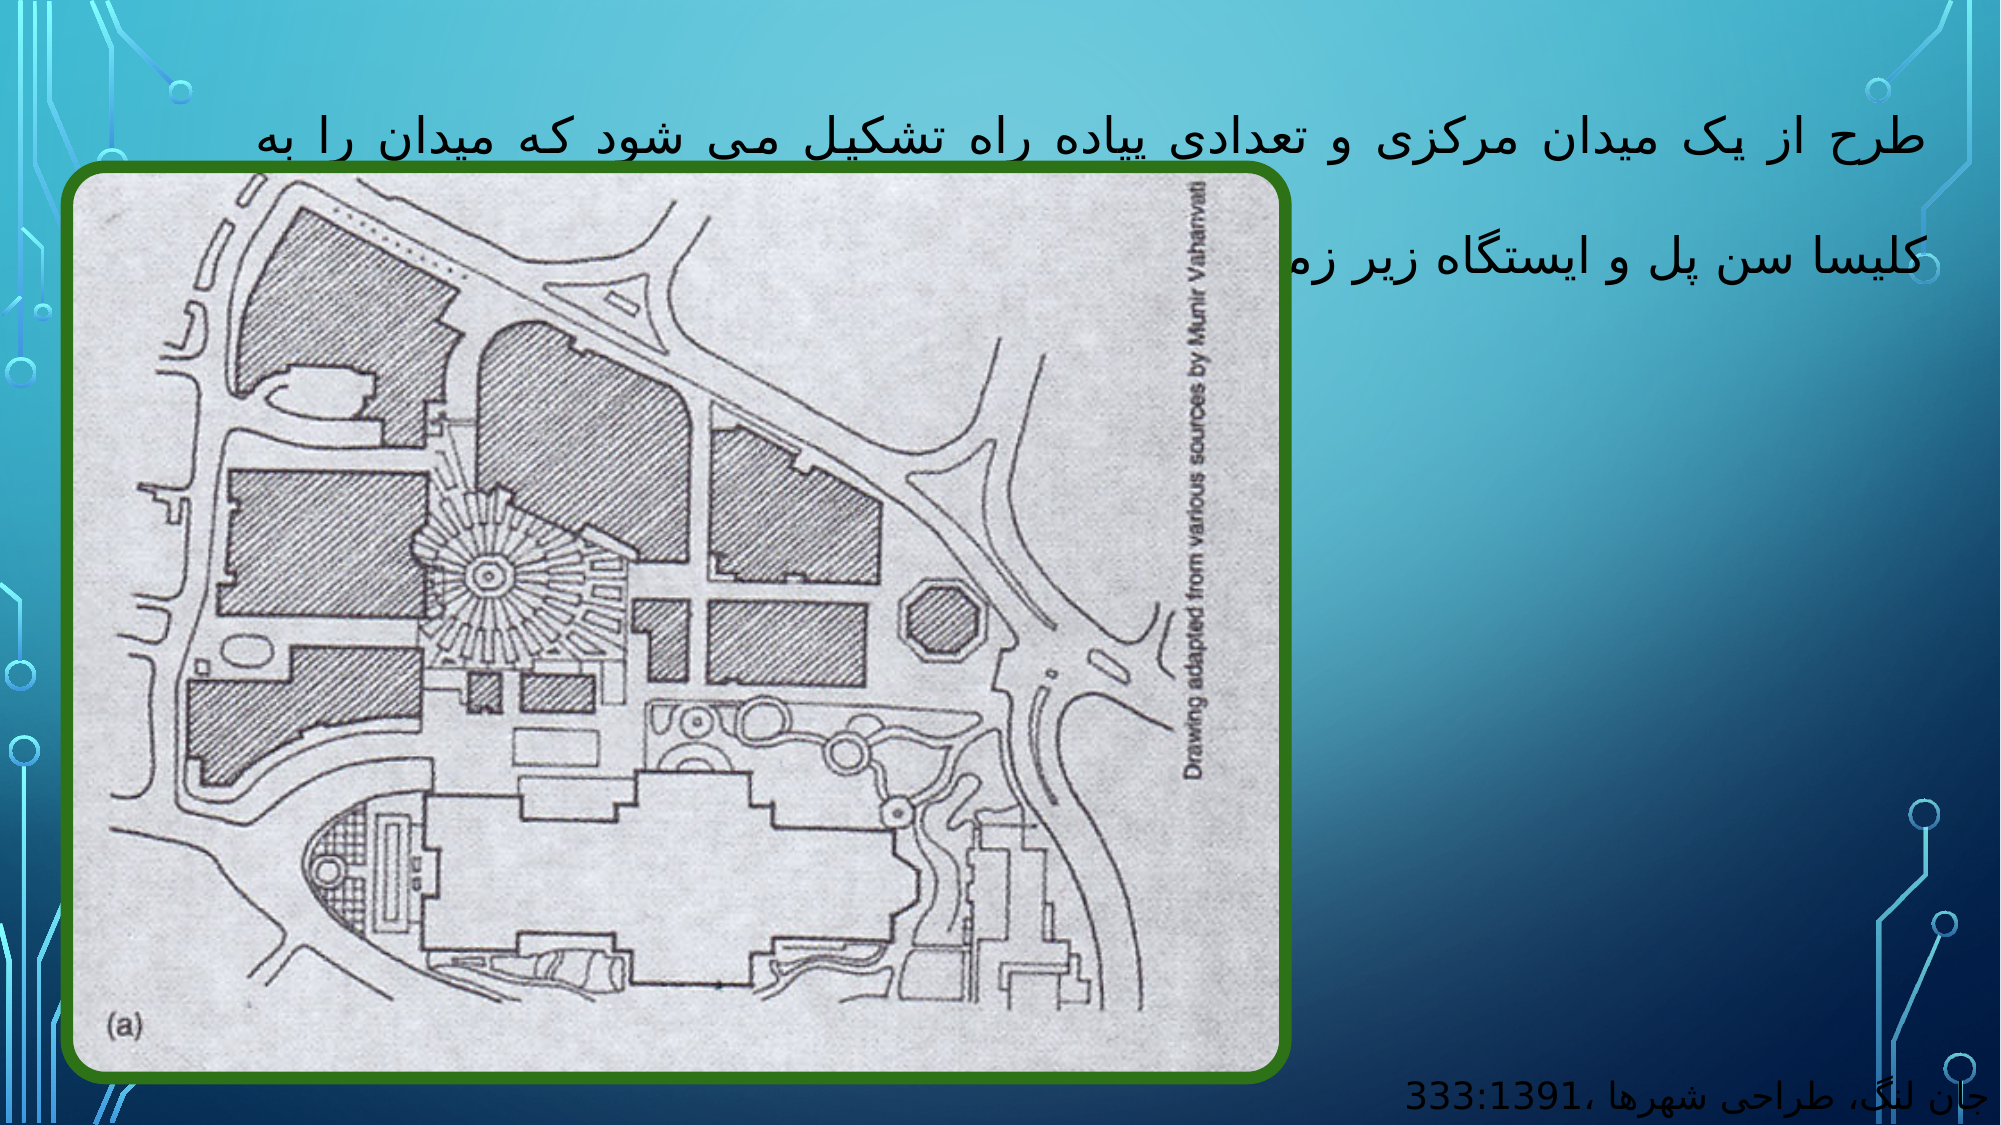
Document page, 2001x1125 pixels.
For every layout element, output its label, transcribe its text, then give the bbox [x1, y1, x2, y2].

text_box جان لنگ، طراحی شهرها ،333:1391 [1389, 1064, 2000, 1125]
text_box طرح از یک میدان مرکزی و تعدادی پیاده راه تشکیل می شود که میدان را به کلیسا سن پل و ایستگاه زیر زمینی و خیابان نیوگیت متصل می کند [235, 36, 1943, 291]
picture [66, 166, 1286, 1079]
